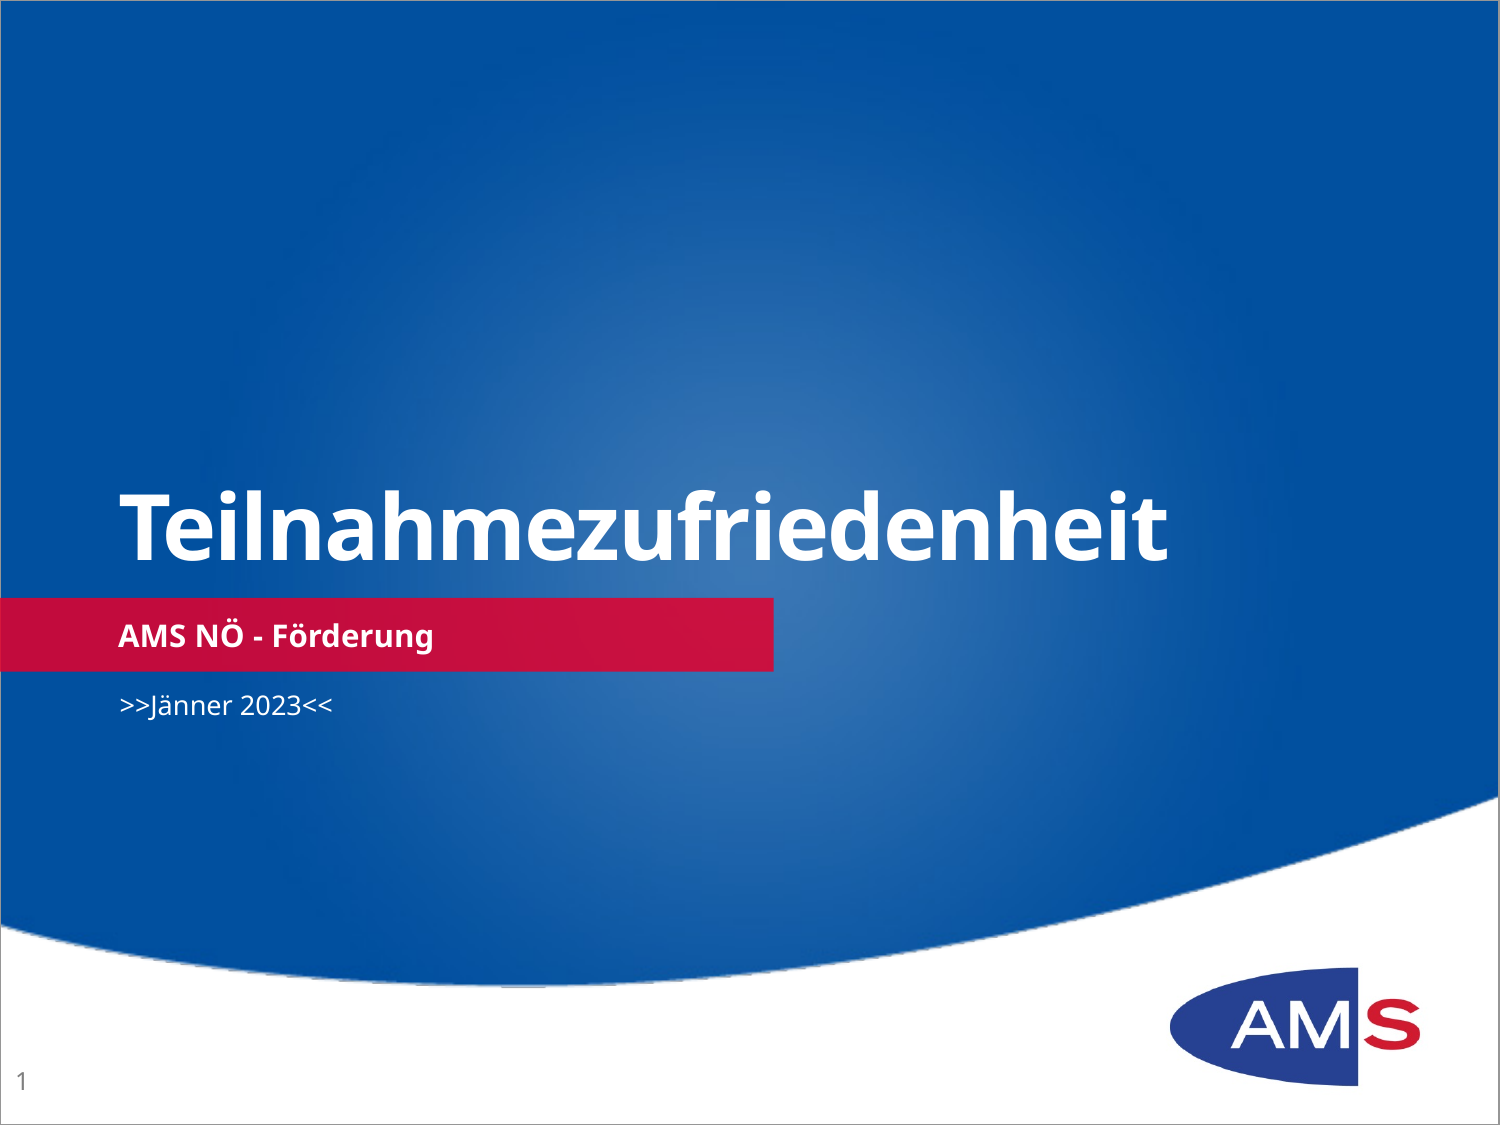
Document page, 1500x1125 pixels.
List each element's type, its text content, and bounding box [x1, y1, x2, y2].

slide_number 1 [0, 1057, 350, 1118]
title Teilnahmezufriedenheit [0, 459, 1388, 587]
text_box >>Jänner 2023<< [1, 681, 563, 729]
subtitle AMS NÖ - Förderung [0, 597, 774, 672]
picture [1, 1, 1498, 1124]
